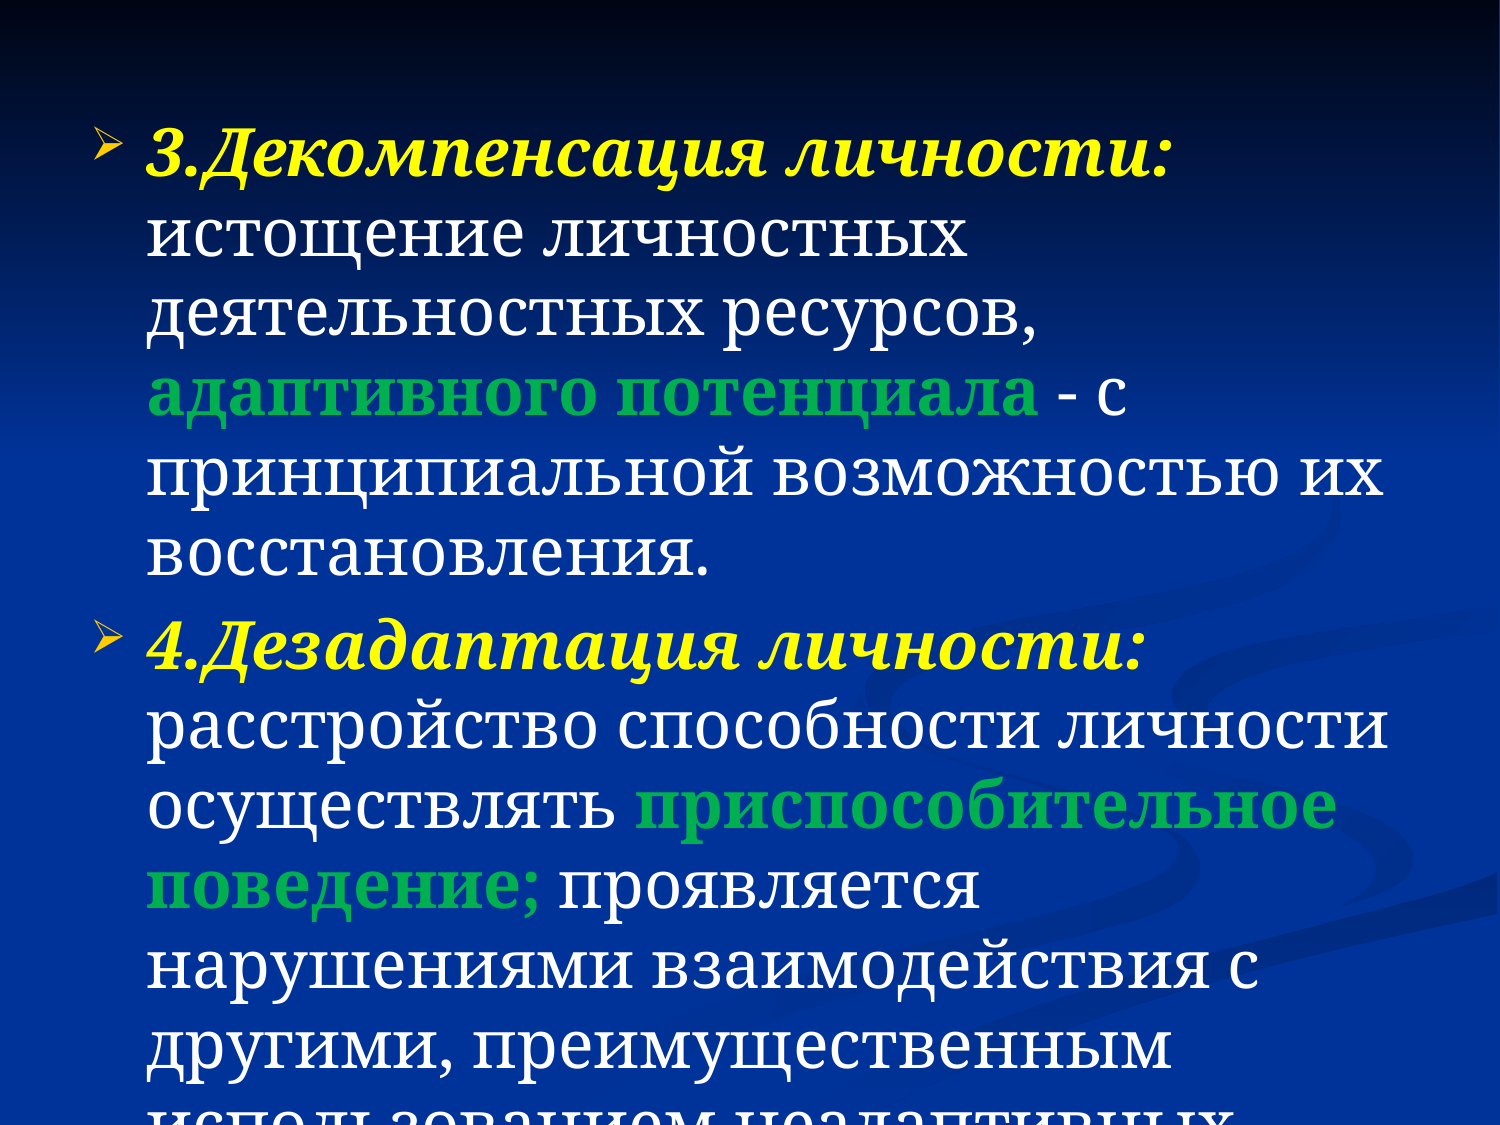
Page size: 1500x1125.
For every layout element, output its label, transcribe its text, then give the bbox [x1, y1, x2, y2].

list 3.Декомпенсация личности: истощение личностных деятельностных ресурсов, адаптивного потенциала - с принципиальной возможностью их восстановления. 4.Дезадаптация личности: расстройство способности личности осуществлять приспособительное поведение; проявляется нарушениями взаимодействия с другими, преимущественным использованием неадаптивных копинг-стратегий и психологических защит. [74, 101, 1471, 1071]
